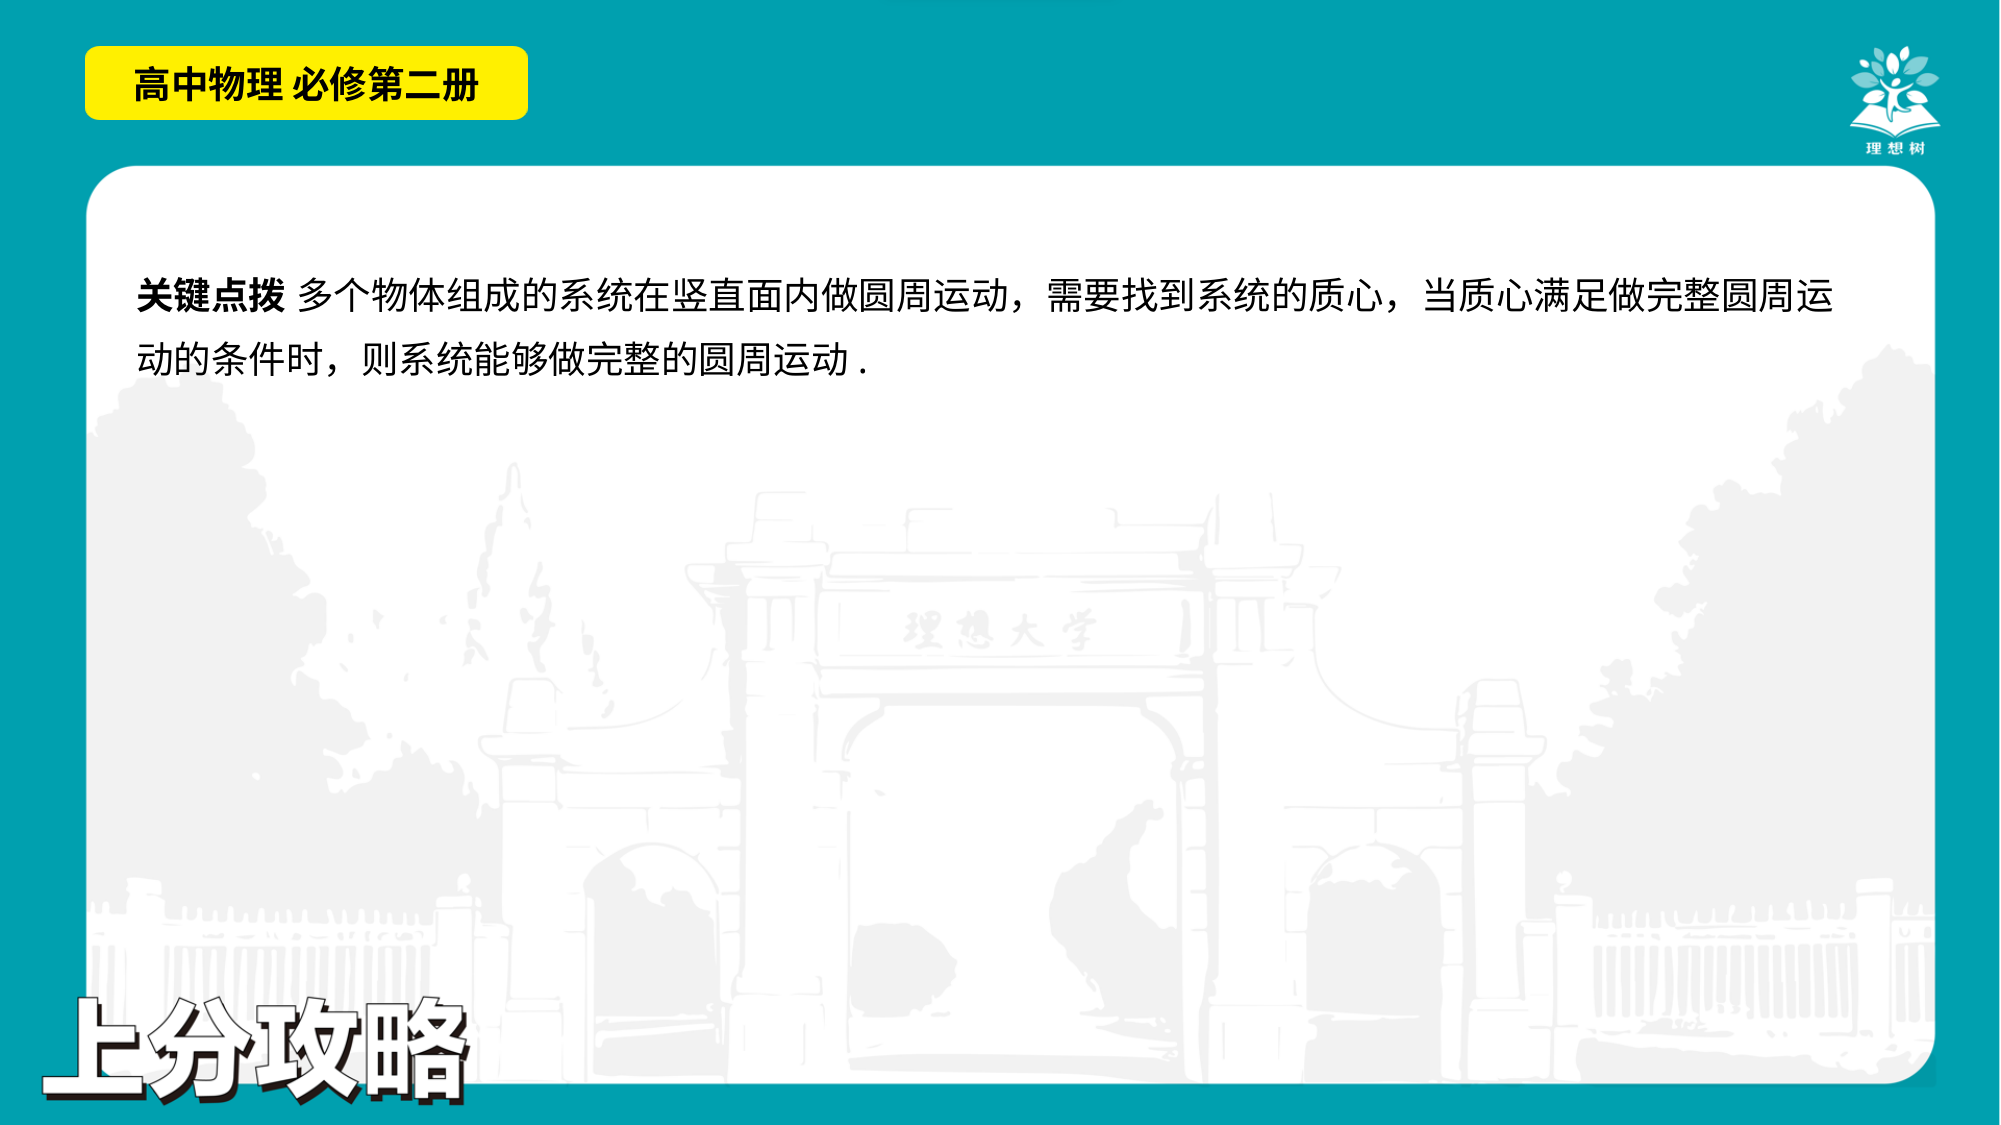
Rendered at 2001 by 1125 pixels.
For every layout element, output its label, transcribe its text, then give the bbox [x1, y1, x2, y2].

text_box 关键点拨 多个物体组成的系统在竖直面内做圆周运动，需要找到系统的质心，当质心满足做完整圆周运 动的条件时，则系统能够做完整的圆周运动. [136, 247, 1865, 375]
picture [0, 0, 2000, 1125]
